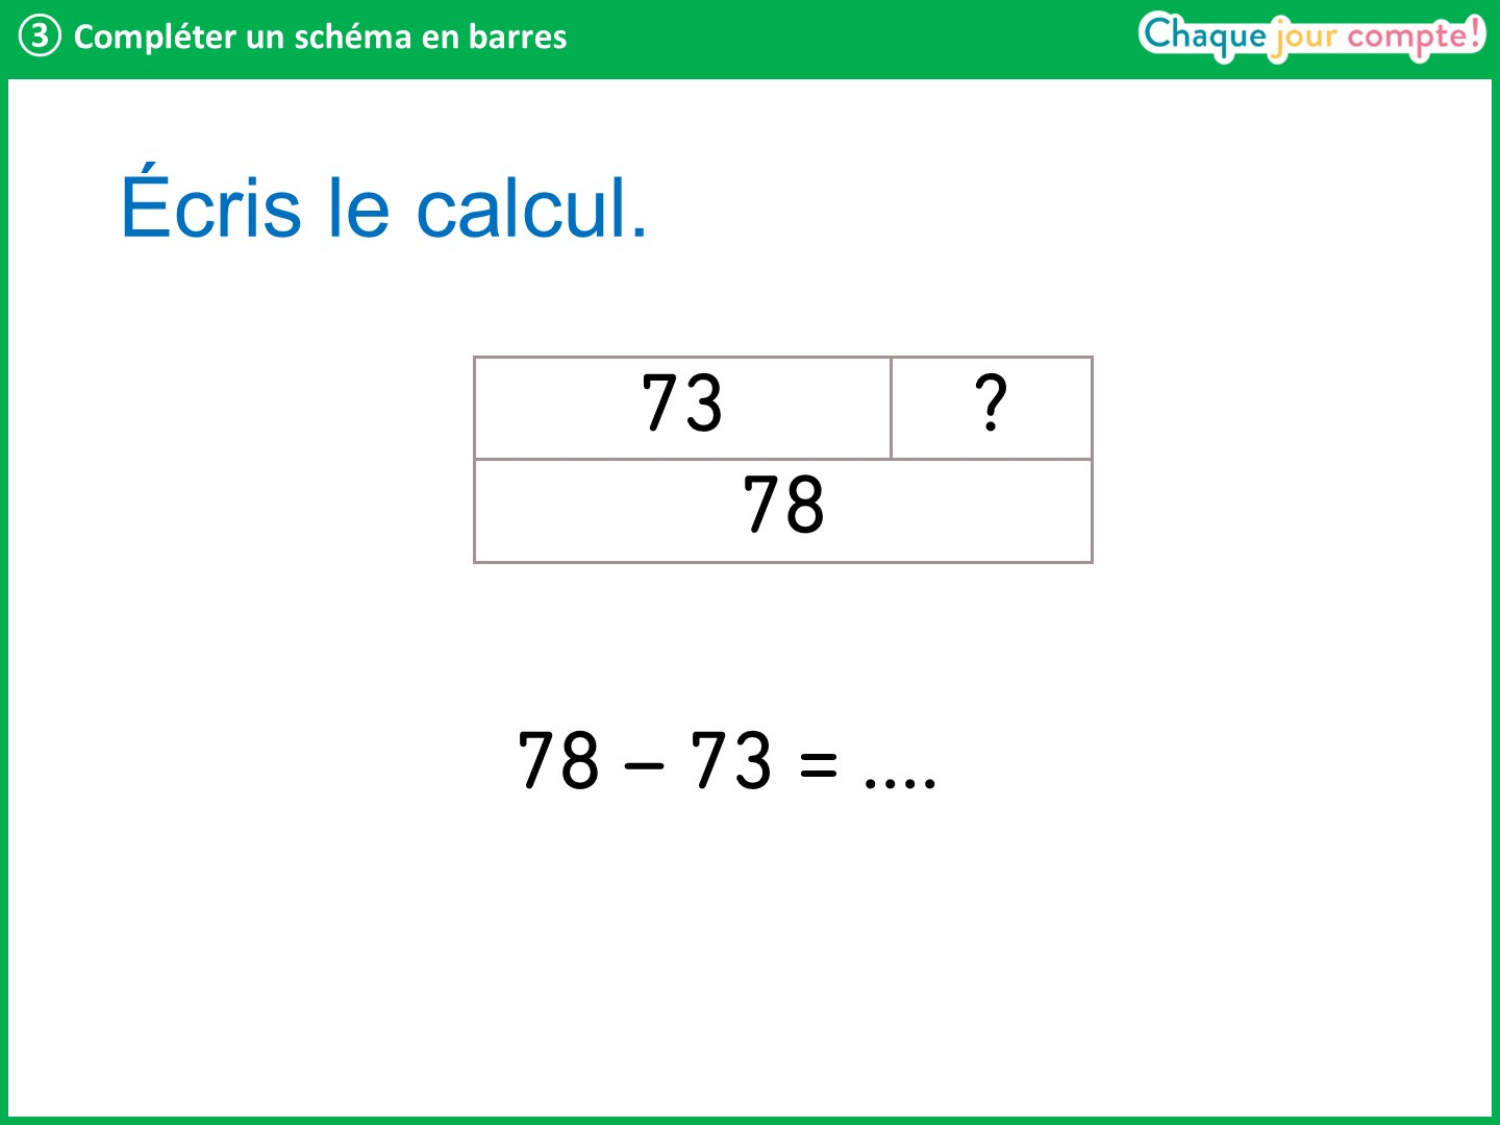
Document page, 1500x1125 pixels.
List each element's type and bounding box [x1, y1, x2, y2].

list [0, 0, 1500, 1125]
